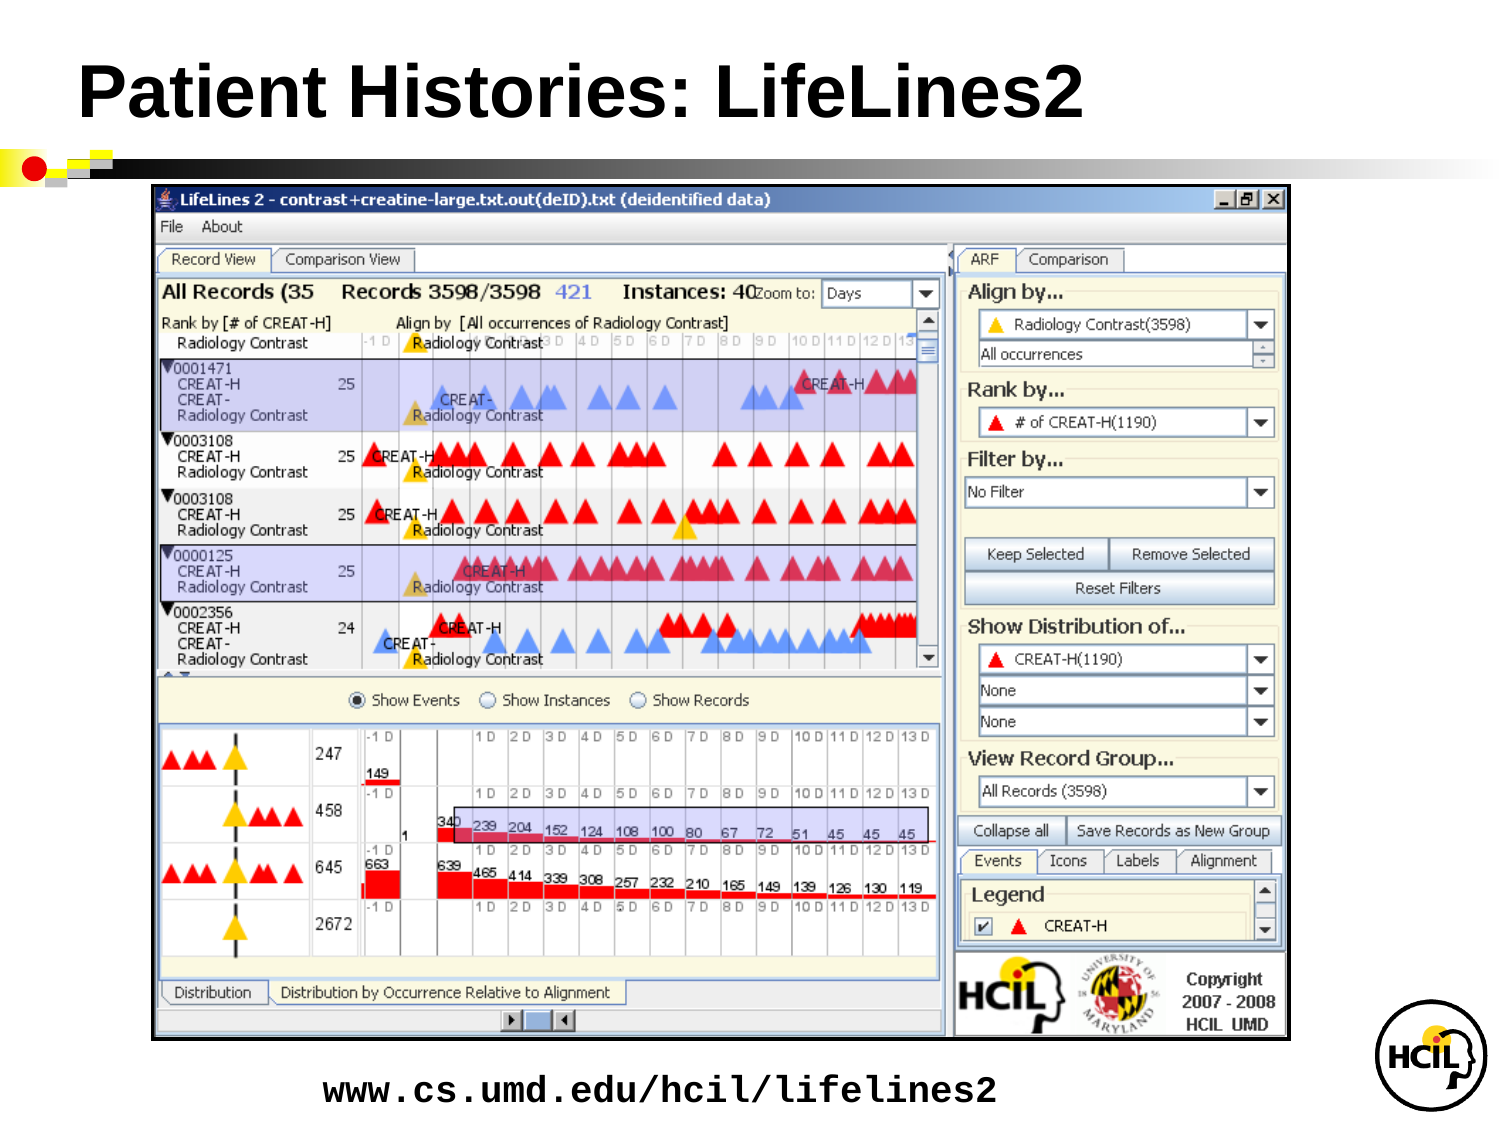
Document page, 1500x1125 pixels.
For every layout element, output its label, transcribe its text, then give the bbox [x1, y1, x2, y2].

picture [1374, 999, 1488, 1112]
text_box www.cs.umd.edu/hcil/lifelines2 [24, 1012, 1363, 1118]
title Patient Histories: LifeLines2 [62, 24, 1500, 151]
picture [153, 186, 1288, 1038]
